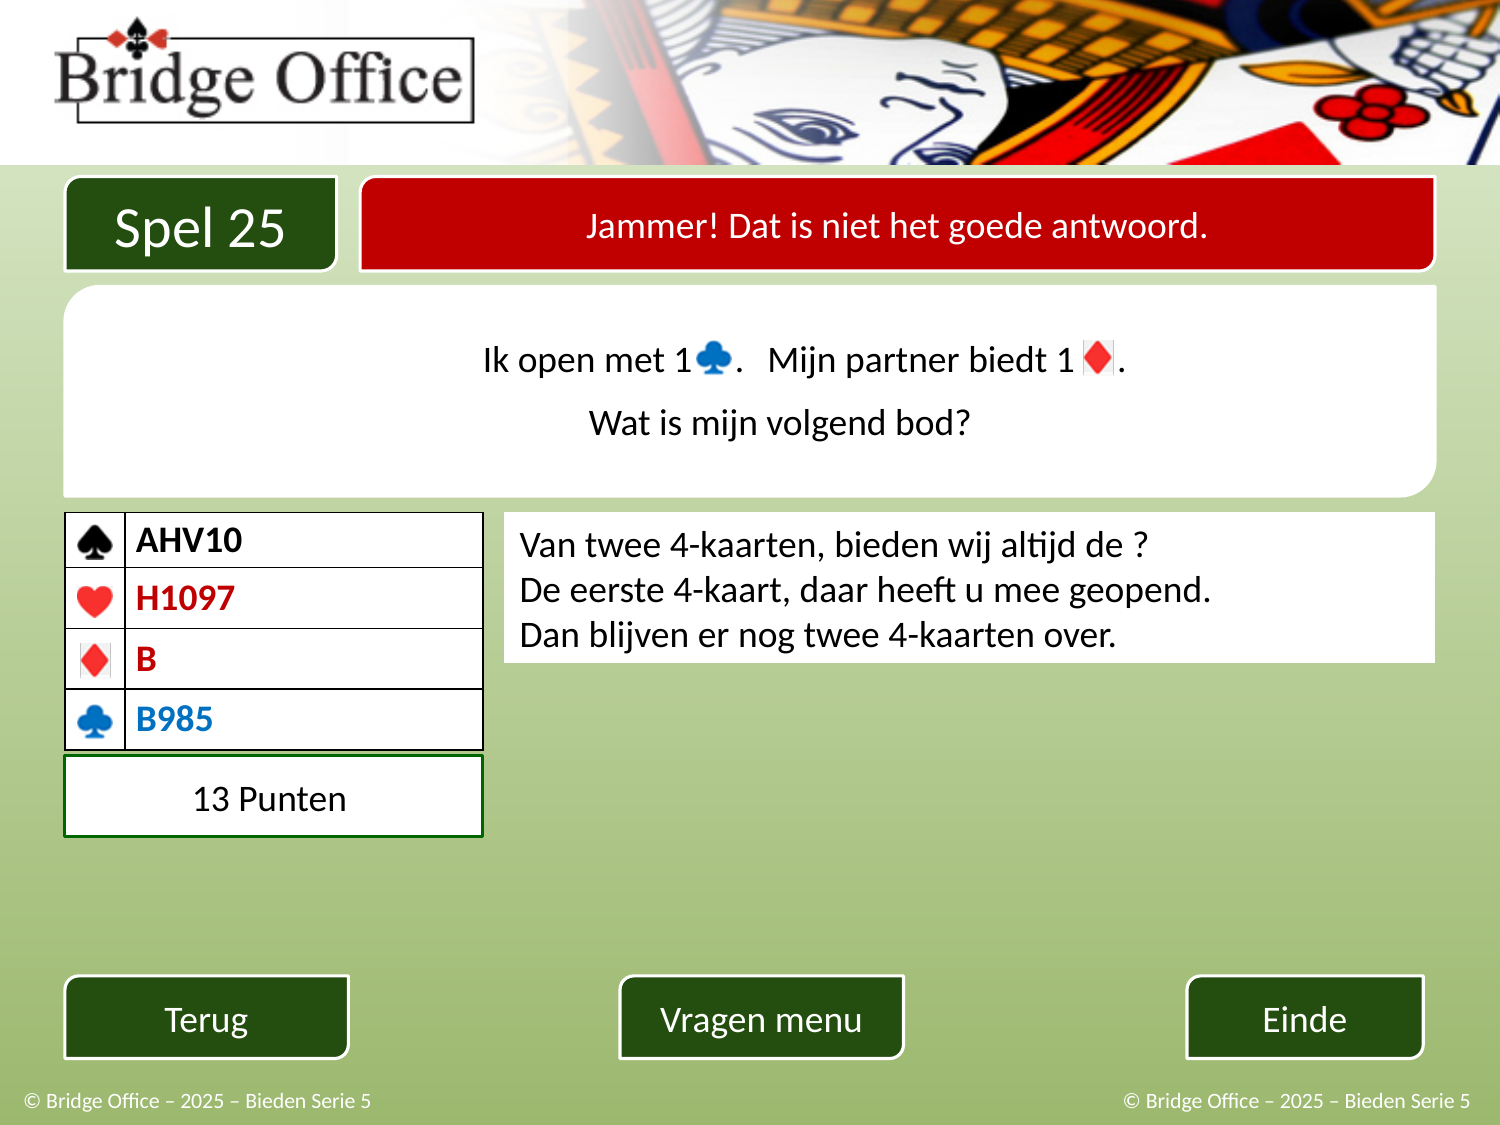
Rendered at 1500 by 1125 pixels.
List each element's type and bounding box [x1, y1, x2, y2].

text_box [504, 512, 1435, 663]
text_box [1107, 1079, 1500, 1121]
picture [77, 703, 114, 740]
table_header [126, 513, 482, 567]
picture [1079, 340, 1116, 376]
table_cell [126, 568, 482, 628]
table_cell [66, 568, 124, 628]
text_box [63, 974, 350, 1061]
text_box [63, 754, 484, 838]
table_cell [126, 690, 482, 749]
table_cell [126, 629, 482, 688]
picture [0, 0, 1500, 166]
text_box [1185, 974, 1425, 1061]
picture [77, 585, 114, 618]
table_header [66, 513, 124, 567]
text_box [618, 974, 906, 1061]
picture [77, 643, 114, 679]
text_box [63, 174, 339, 273]
table_cell [66, 690, 124, 749]
text_box [63, 284, 1437, 498]
picture [696, 340, 733, 376]
picture [77, 524, 114, 561]
text_box [8, 1079, 393, 1121]
table_cell [66, 629, 124, 688]
text_box [358, 174, 1437, 273]
